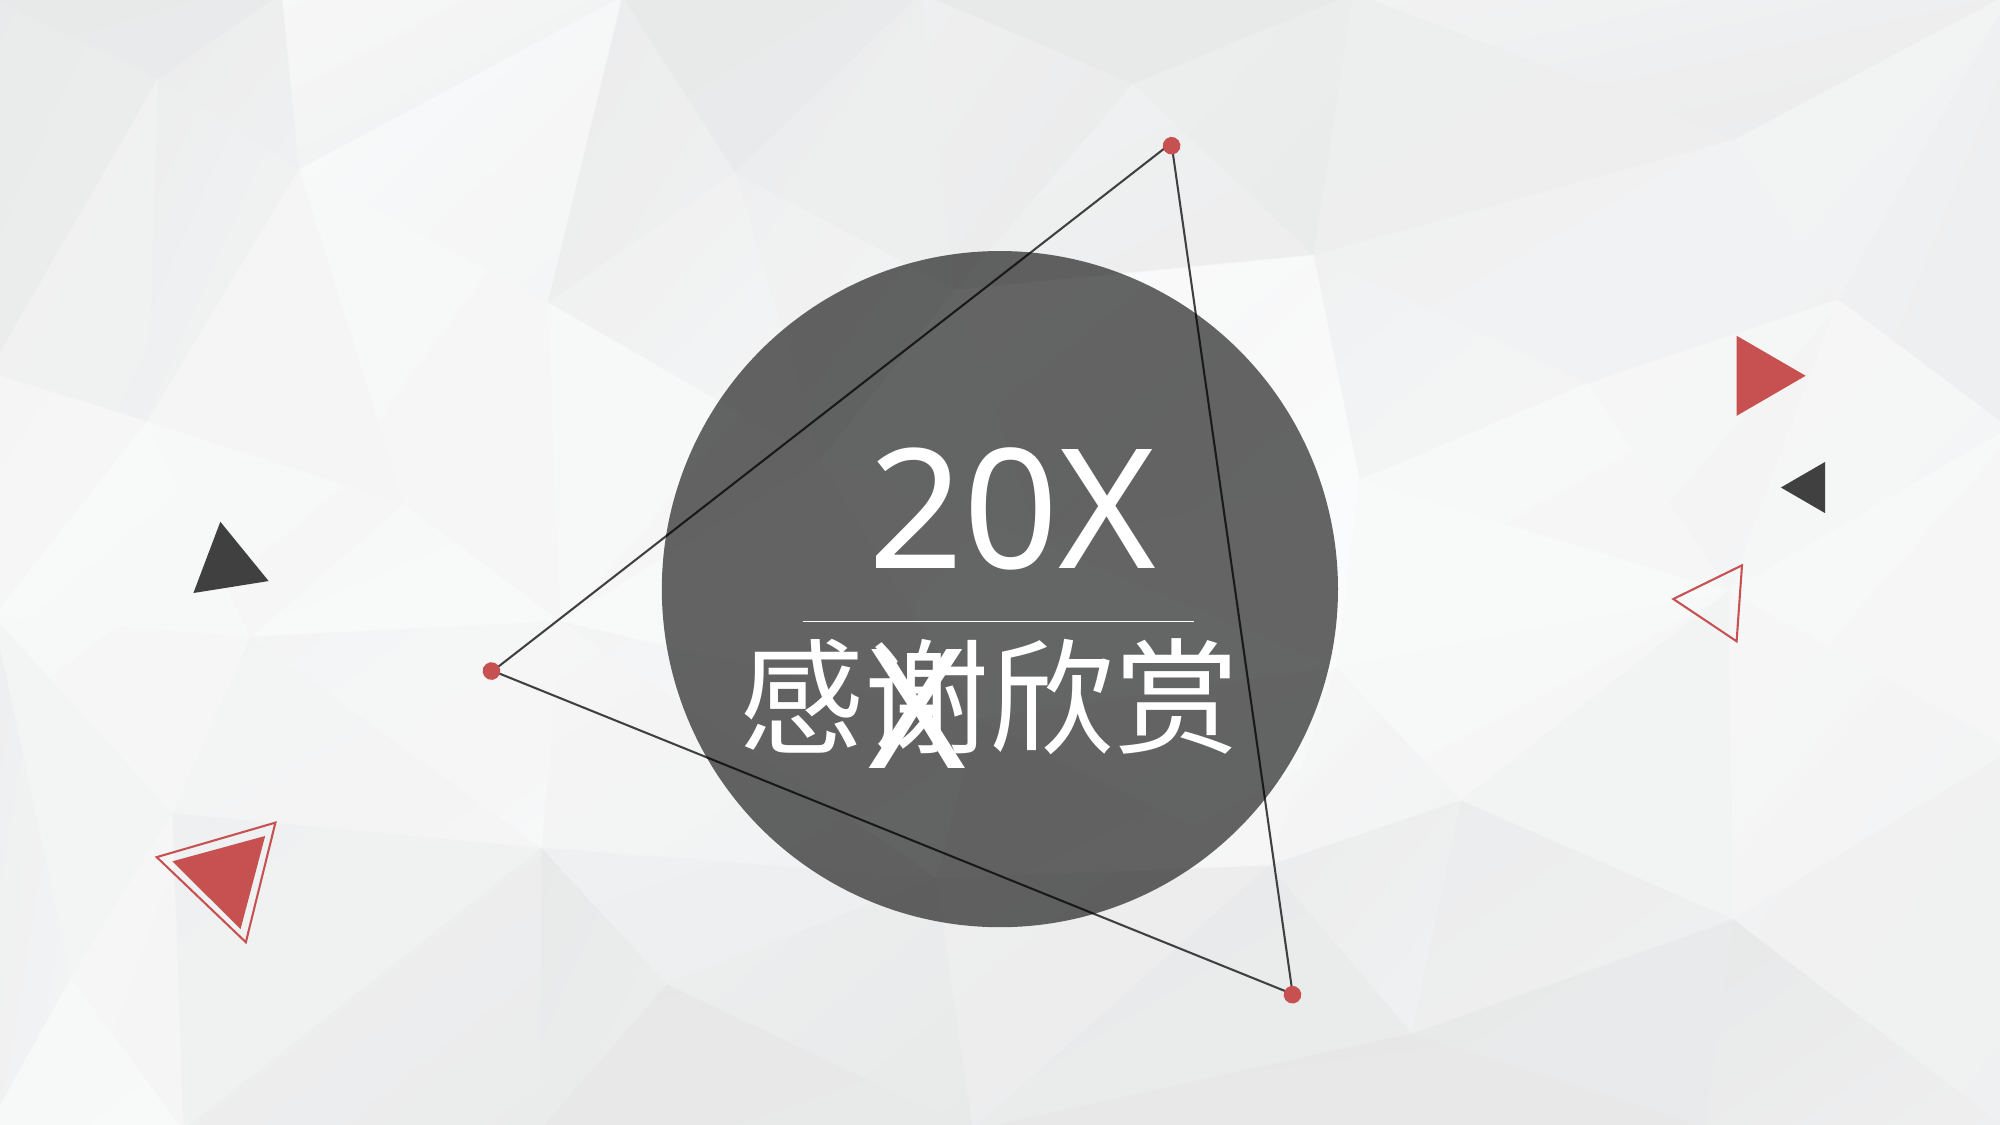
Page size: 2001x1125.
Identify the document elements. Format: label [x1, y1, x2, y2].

text_box [191, 519, 271, 595]
picture [0, 0, 2000, 1125]
text_box [661, 251, 1338, 928]
text_box [1778, 460, 1827, 515]
text_box [169, 823, 293, 945]
text_box [590, 109, 1472, 869]
text_box [1671, 563, 1744, 644]
text_box [1736, 335, 1806, 416]
